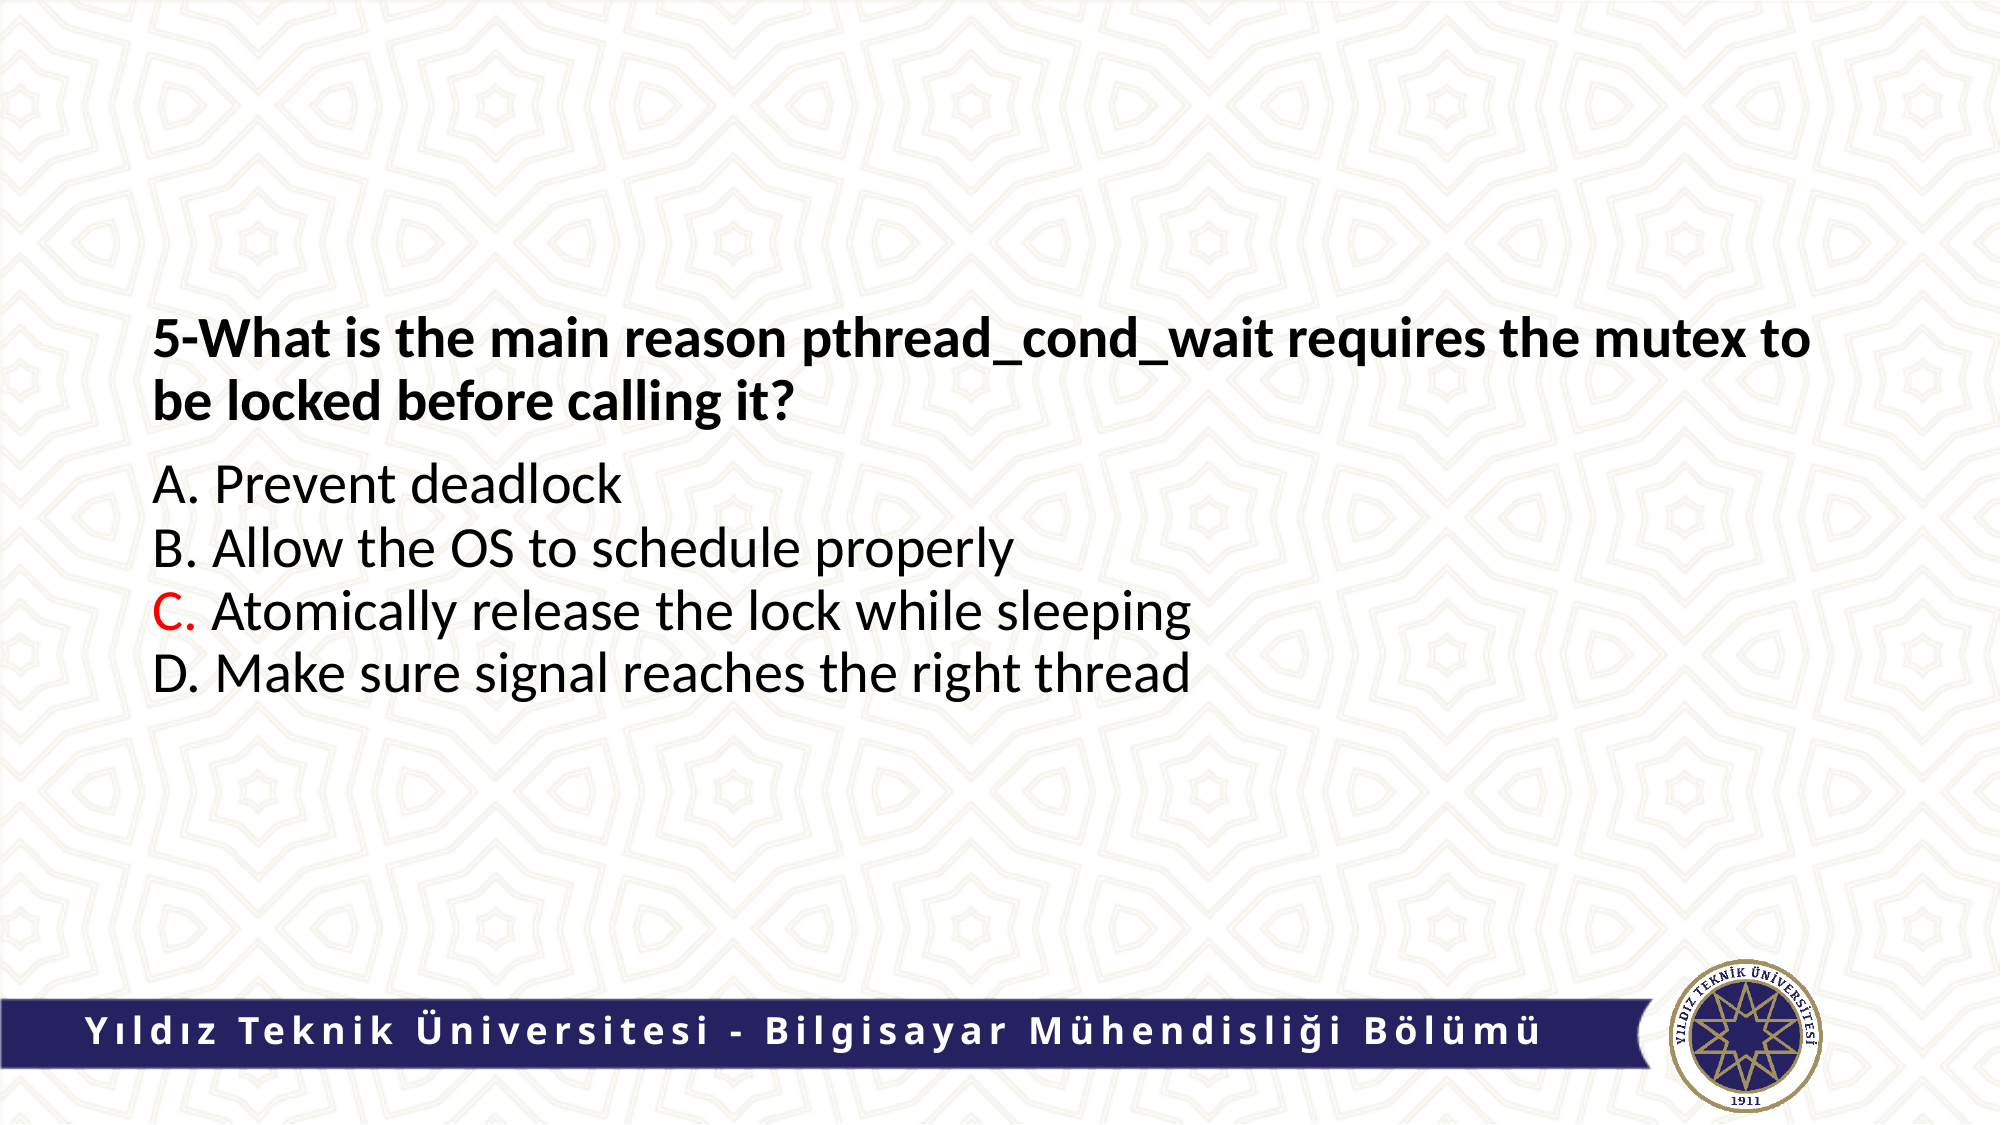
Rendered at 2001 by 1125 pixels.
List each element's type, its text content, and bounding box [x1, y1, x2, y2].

picture [0, 0, 2000, 1125]
footer Yıldız Teknik Üniversitesi - Bilgisayar Mühendisliği Bölümü [0, 997, 1628, 1069]
list 5-What is the main reason pthread_cond_wait requires the mutex to be locked before calling it? A. Prevent deadlock B. Allow the OS to schedule properly C. Atomically release the lock while sleeping D. Make sure signal reaches the right thread [137, 299, 1863, 982]
